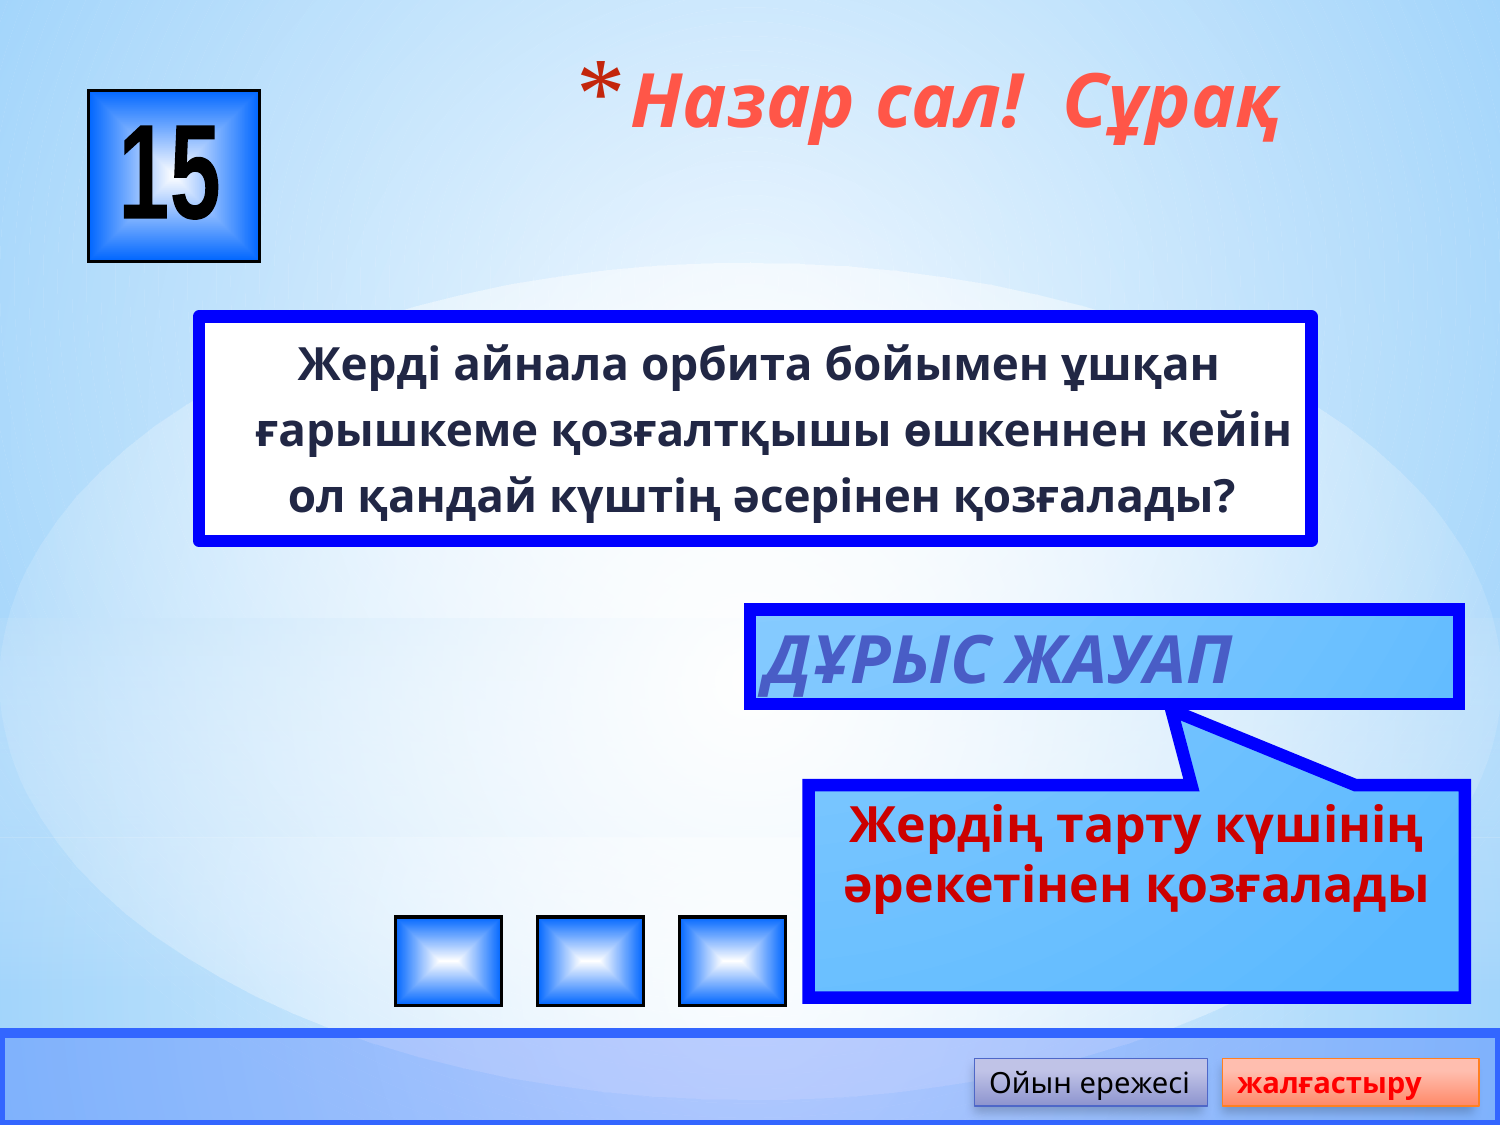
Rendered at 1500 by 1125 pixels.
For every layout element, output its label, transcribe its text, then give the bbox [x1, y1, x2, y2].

text_box [0, 1033, 1500, 1125]
title Назар сал! Сұрақ [360, 45, 1317, 185]
text_box [395, 916, 502, 1006]
text_box [679, 916, 786, 1006]
text_box жалғастыру [1222, 1058, 1480, 1107]
text_box Жердің тарту күшінің әрекетінен қозғалады [808, 709, 1465, 998]
list Жерді айнала орбита бойымен ұшқан ғарышкеме қозғалтқышы өшкеннен кейін ол қандай күштің әсерінен қозғалады? [198, 315, 1313, 542]
text_box [88, 90, 260, 262]
text_box Дұрыс жауап [750, 609, 1459, 704]
text_box Ойын ережесі [974, 1058, 1208, 1107]
text_box [537, 916, 644, 1006]
